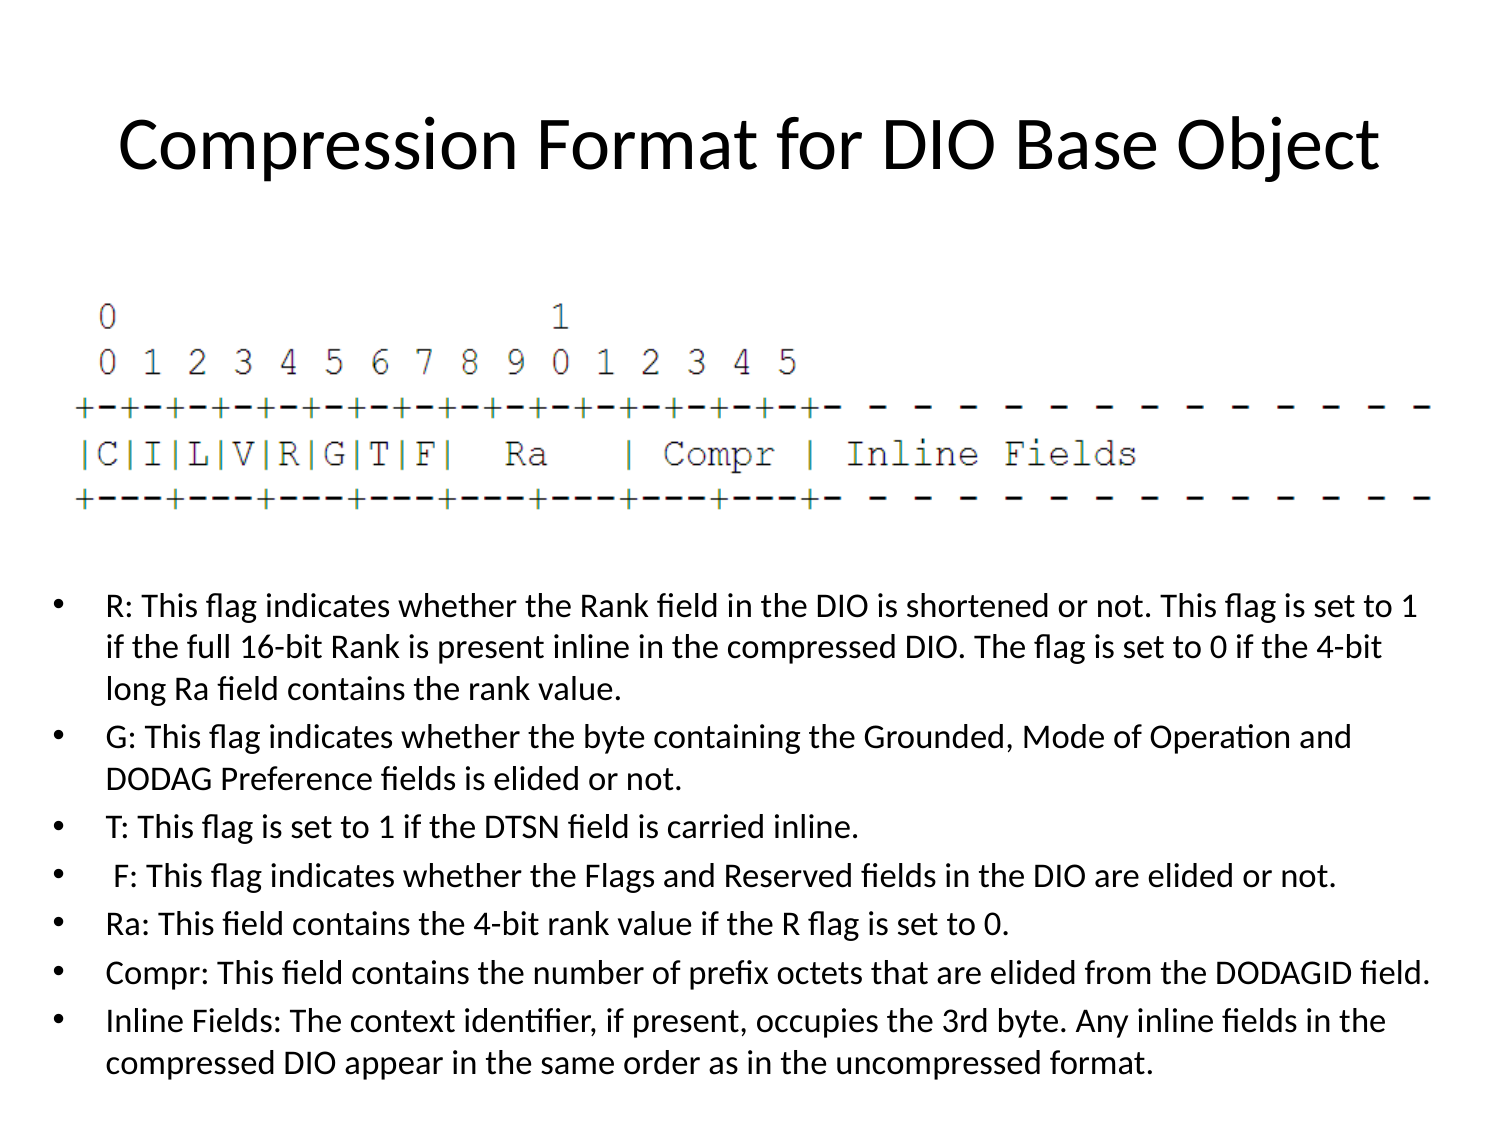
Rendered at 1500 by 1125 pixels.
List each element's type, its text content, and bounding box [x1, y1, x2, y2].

title Compression Format for DIO Base Object [75, 45, 1425, 233]
list R: This flag indicates whether the Rank field in the DIO is shortened or not. This flag is set to 1 if the full 16-bit Rank is present inline in the compressed DIO. The flag is set to 0 if the 4-bit long Ra field contains the rank value. G: This flag indicates whether the byte containing the Grounded, Mode of Operation and DODAG Preference fields is elided or not. T: This flag is set to 1 if the DTSN field is carried inline. F: This flag indicates whether the Flags and Reserved fields in the DIO are elided or not. Ra: This field contains the 4-bit rank value if the R flag is set to 0. Compr: This field contains the number of prefix octets that are elided from the DODAGID field. Inline Fields: The context identifier, if present, occupies the 3rd byte. Any inline fields in the compressed DIO appear in the same order as in the uncompressed format. [37, 575, 1450, 1125]
picture [0, 274, 1500, 566]
